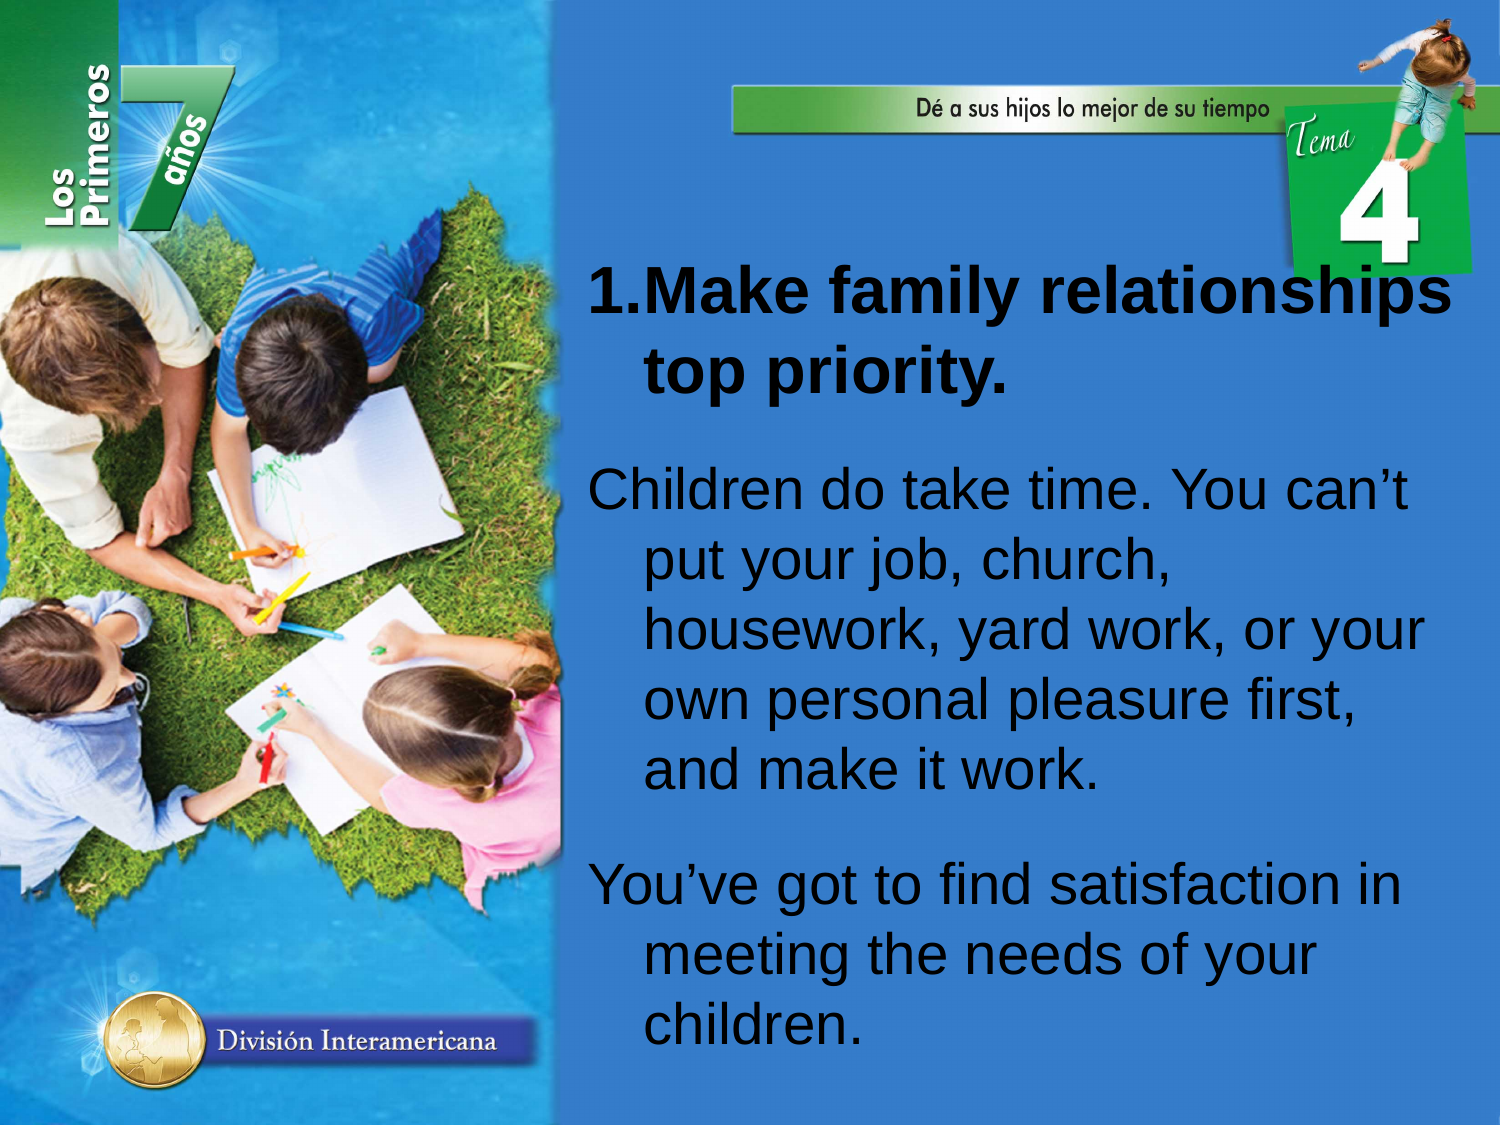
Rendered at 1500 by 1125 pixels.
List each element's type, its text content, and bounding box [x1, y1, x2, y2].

text_box Make family relationships top priority. Children do take time. You can’t put your job, church, housework, yard work, or your own personal pleasure first, and make it work. You’ve got to find satisfaction in meeting the needs of your children. [572, 239, 1477, 1064]
picture [0, 0, 1500, 1125]
